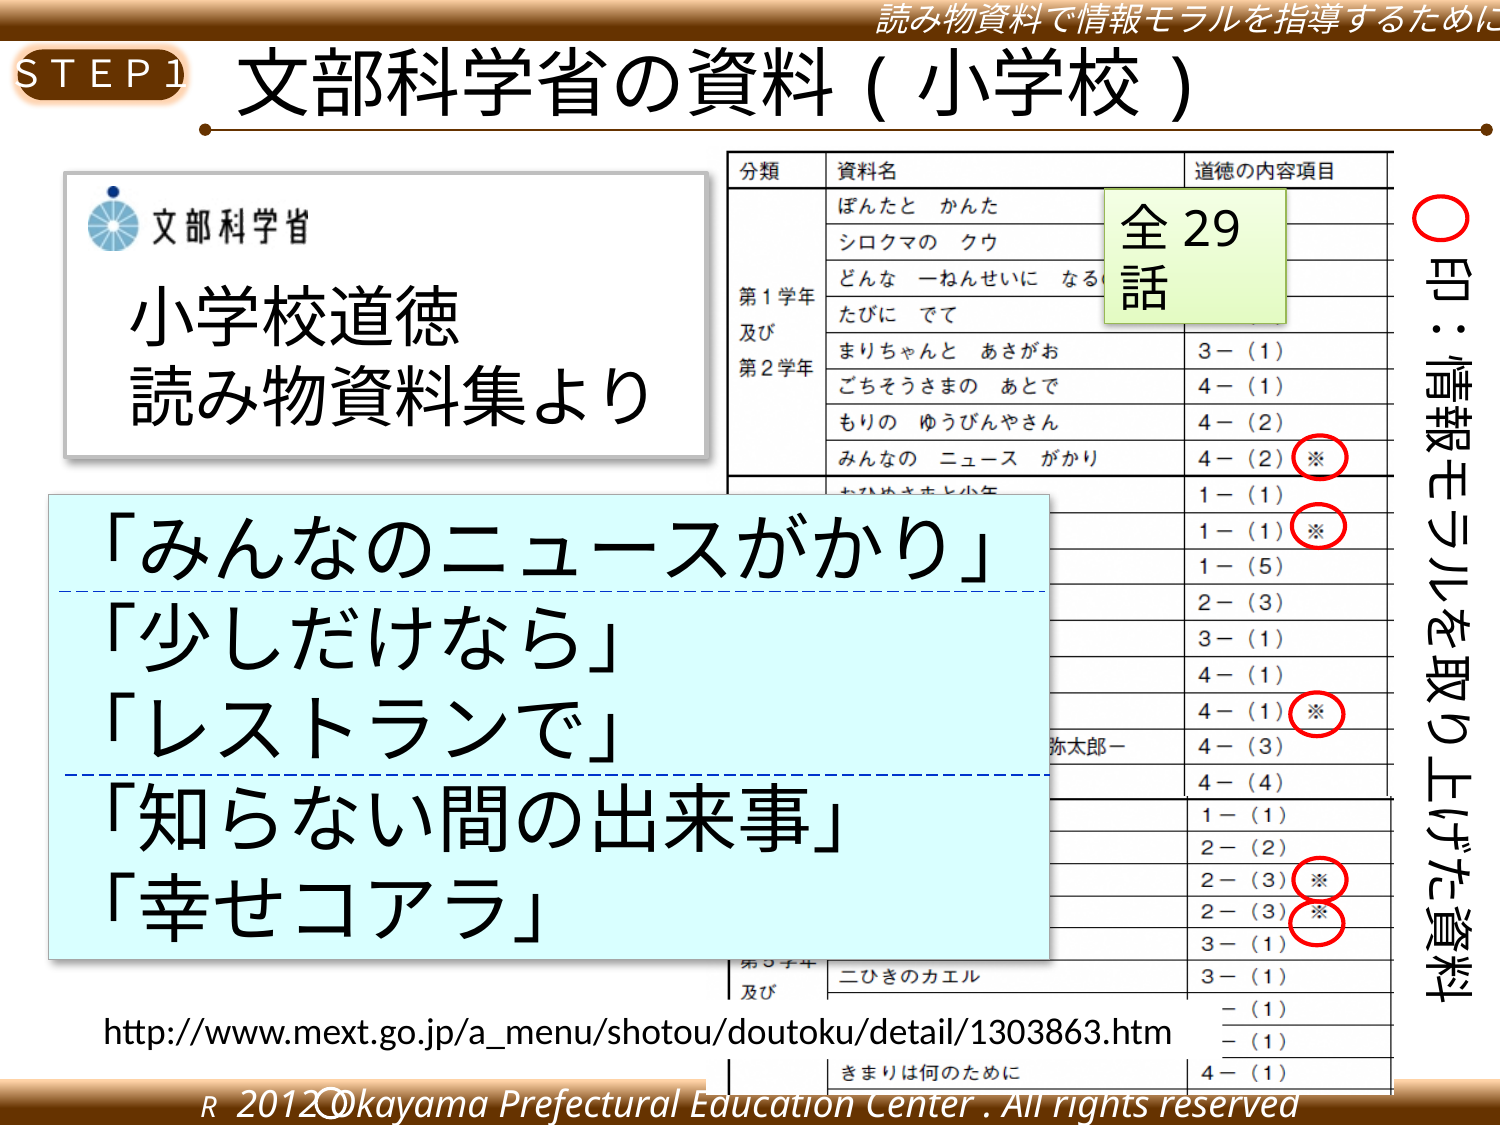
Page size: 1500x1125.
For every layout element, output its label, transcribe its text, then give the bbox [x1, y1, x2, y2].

text_box [63, 171, 701, 459]
text_box 文部科学省の資料(小学校) [221, 28, 1220, 129]
text_box 小学校道徳 読み物資料集より [113, 267, 676, 443]
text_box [706, 146, 1395, 1096]
text_box http://www.mext.go.jp/a_menu/shotou/doutoku/detail/1303863.htm [88, 999, 701, 1060]
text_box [40, 494, 1057, 965]
picture [88, 185, 308, 251]
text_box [1290, 196, 1488, 1013]
